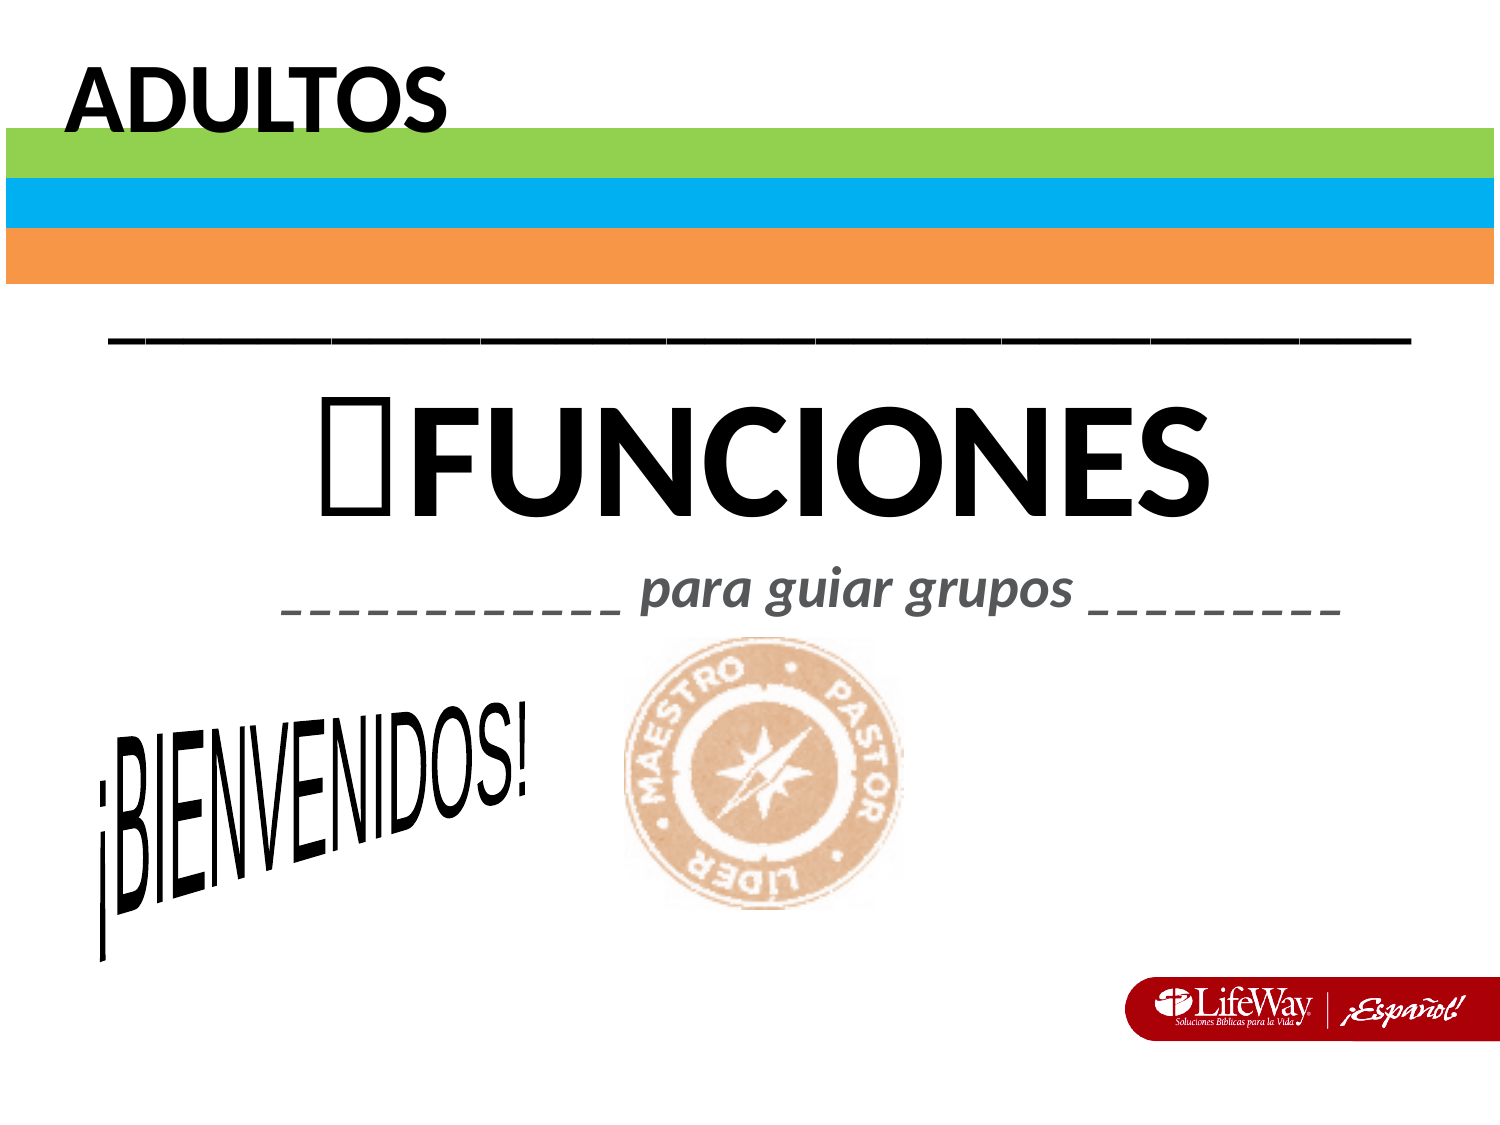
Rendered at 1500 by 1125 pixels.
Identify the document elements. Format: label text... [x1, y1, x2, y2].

text_box [4, 226, 1496, 286]
text_box [4, 126, 1496, 176]
picture [624, 637, 904, 910]
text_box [1124, 924, 1500, 1106]
text_box ADULTOS [49, 24, 513, 160]
text_box ___________________________________ FUNCIONES ____________ para guiar grupos _________ [93, 251, 1428, 627]
text_box [4, 176, 1496, 226]
